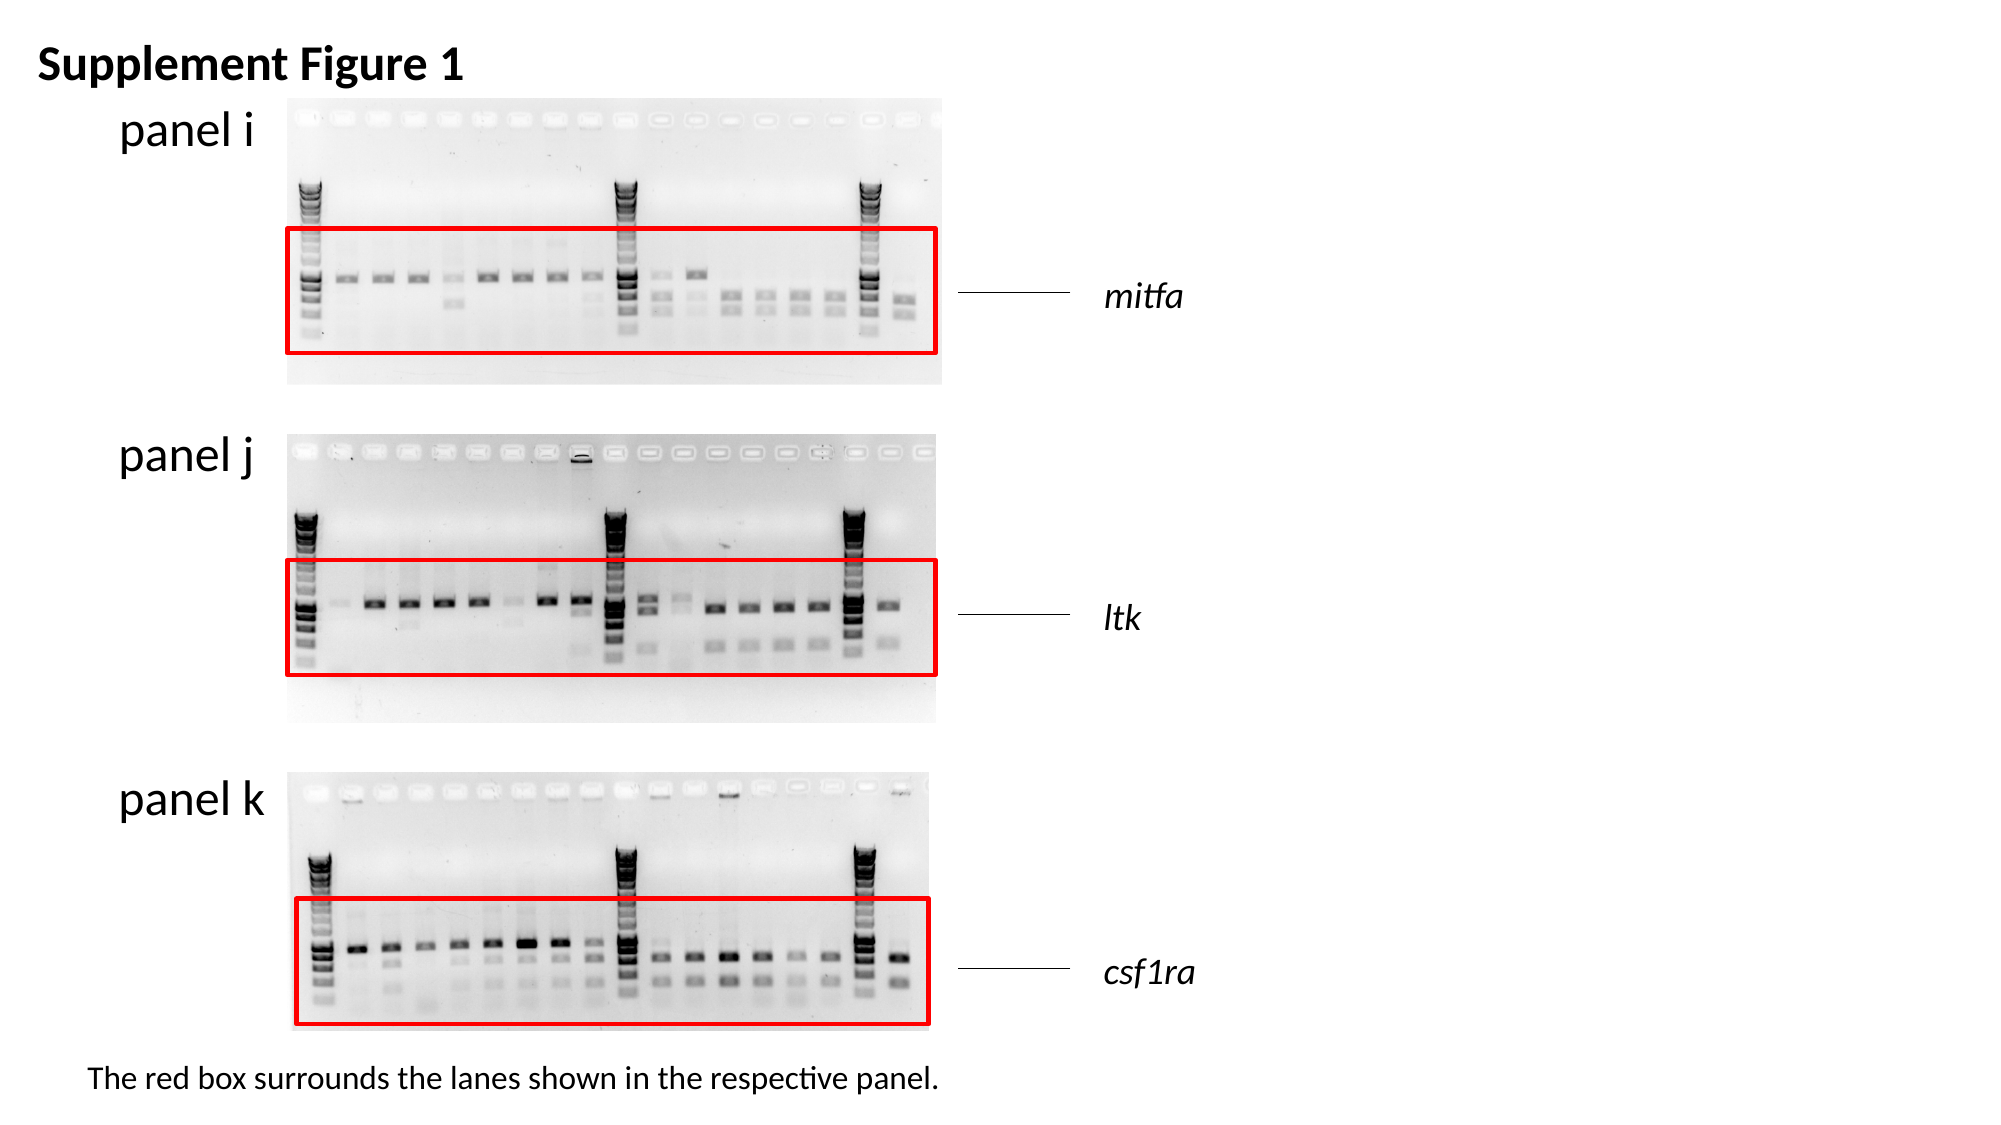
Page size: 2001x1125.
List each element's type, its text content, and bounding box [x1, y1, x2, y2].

text_box Supplement Figure 1 [22, 22, 480, 98]
picture [287, 98, 942, 385]
text_box The red box surrounds the lanes shown in the respective panel. [72, 1049, 2000, 1104]
text_box csf1ra [1089, 939, 1212, 1000]
text_box panel k [103, 757, 288, 833]
text_box panel i [104, 88, 270, 164]
text_box panel j [103, 413, 288, 489]
text_box ltk [1088, 586, 1157, 646]
picture [287, 434, 936, 723]
picture [287, 772, 929, 1031]
text_box mitfa [1089, 263, 1200, 324]
